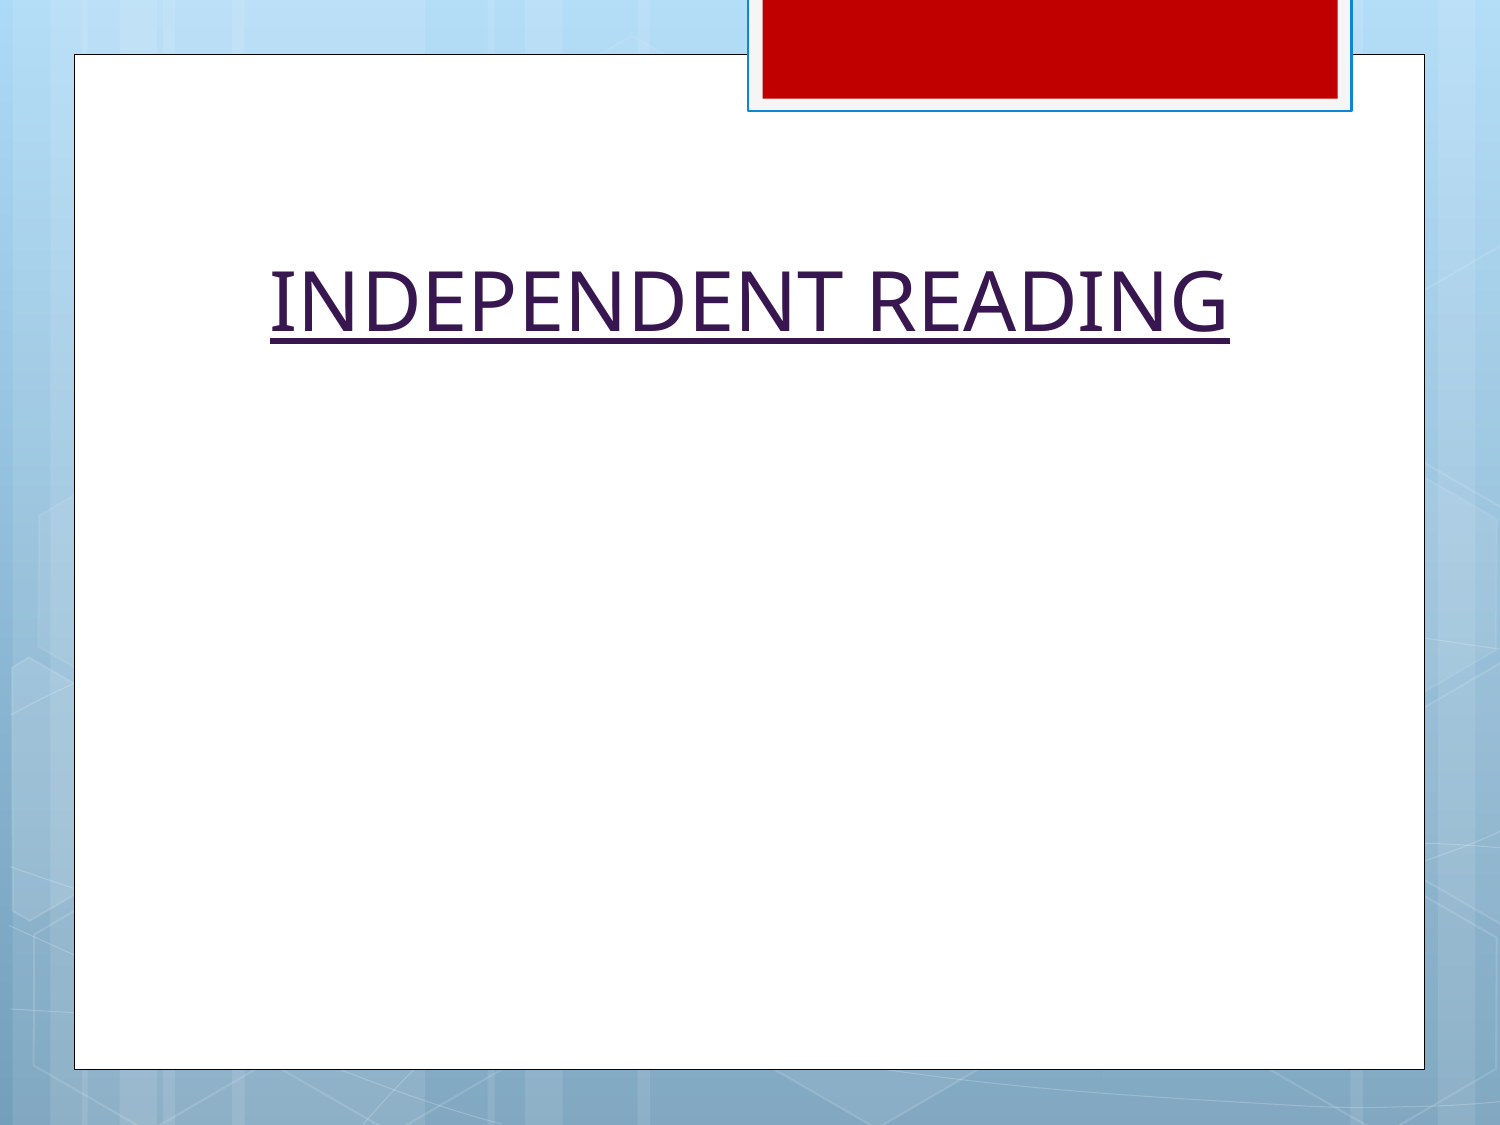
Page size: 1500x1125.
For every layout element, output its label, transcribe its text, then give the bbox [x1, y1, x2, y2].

title INDEPENDENT READING [75, 168, 1425, 357]
